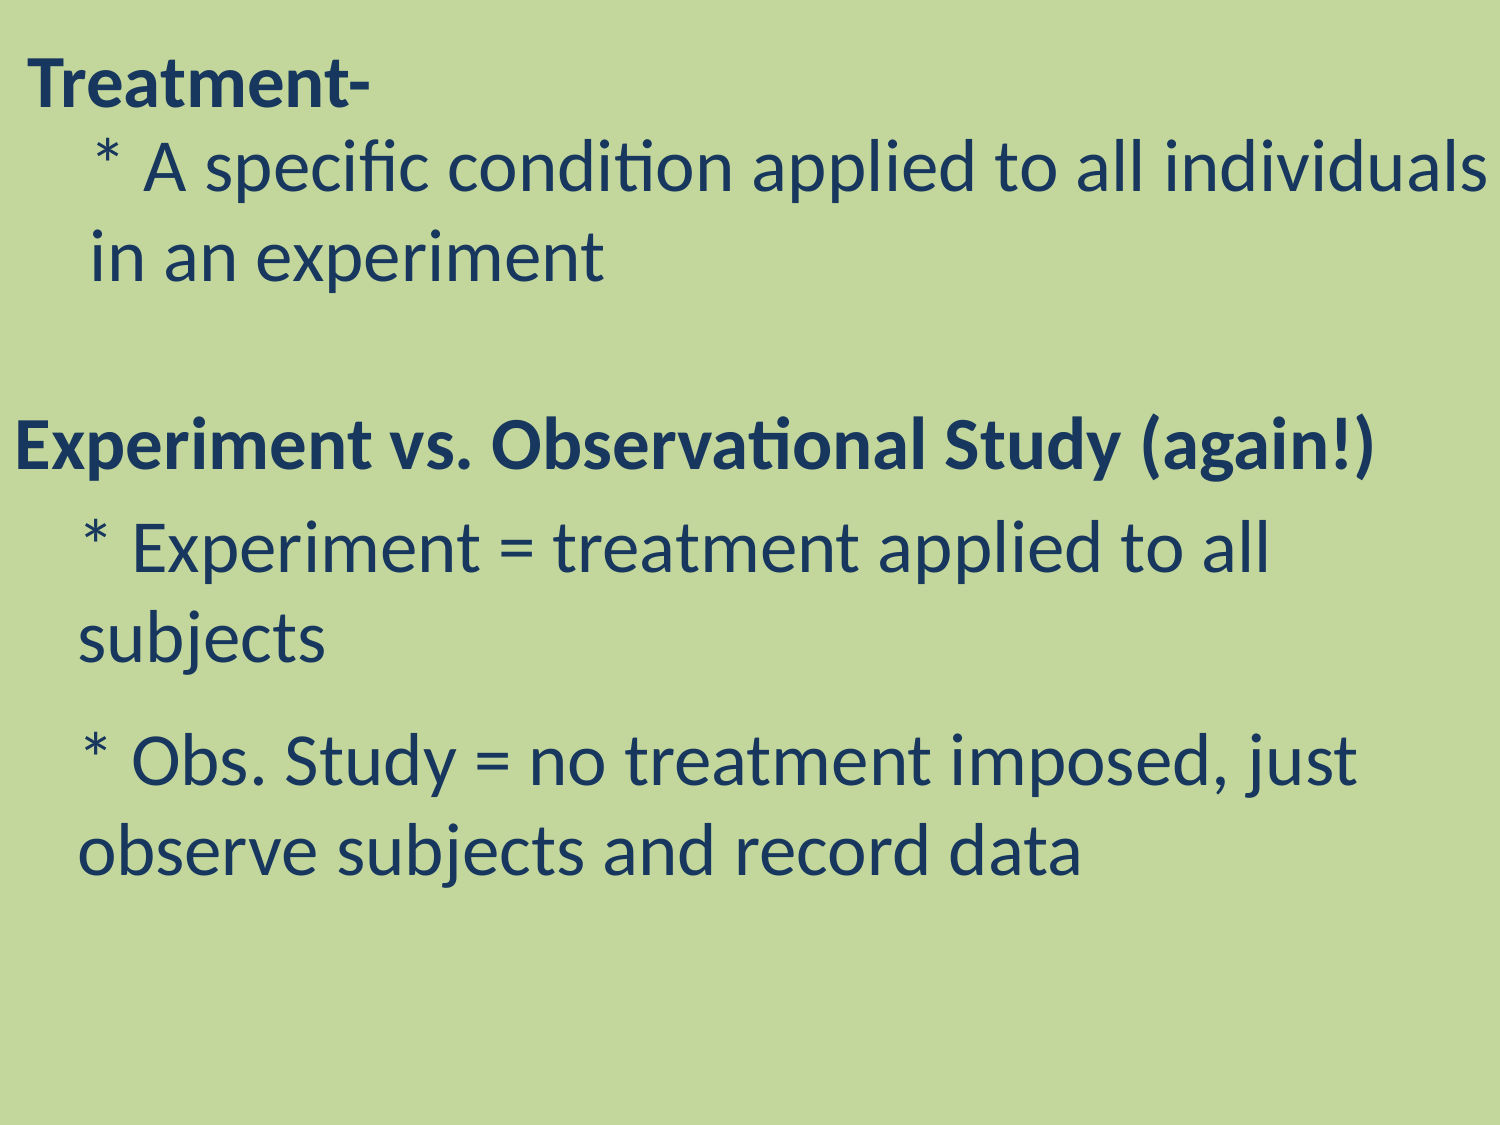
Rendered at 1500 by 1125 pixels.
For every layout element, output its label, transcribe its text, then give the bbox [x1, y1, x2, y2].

text_box * A specific condition applied to all individuals in an experiment [74, 109, 1500, 304]
text_box Treatment- [12, 24, 1388, 130]
text_box * Experiment = treatment applied to all subjects [62, 490, 1500, 686]
text_box Experiment vs. Observational Study (again!) [0, 387, 1500, 493]
text_box * Obs. Study = no treatment imposed, just observe subjects and record data [62, 703, 1500, 898]
